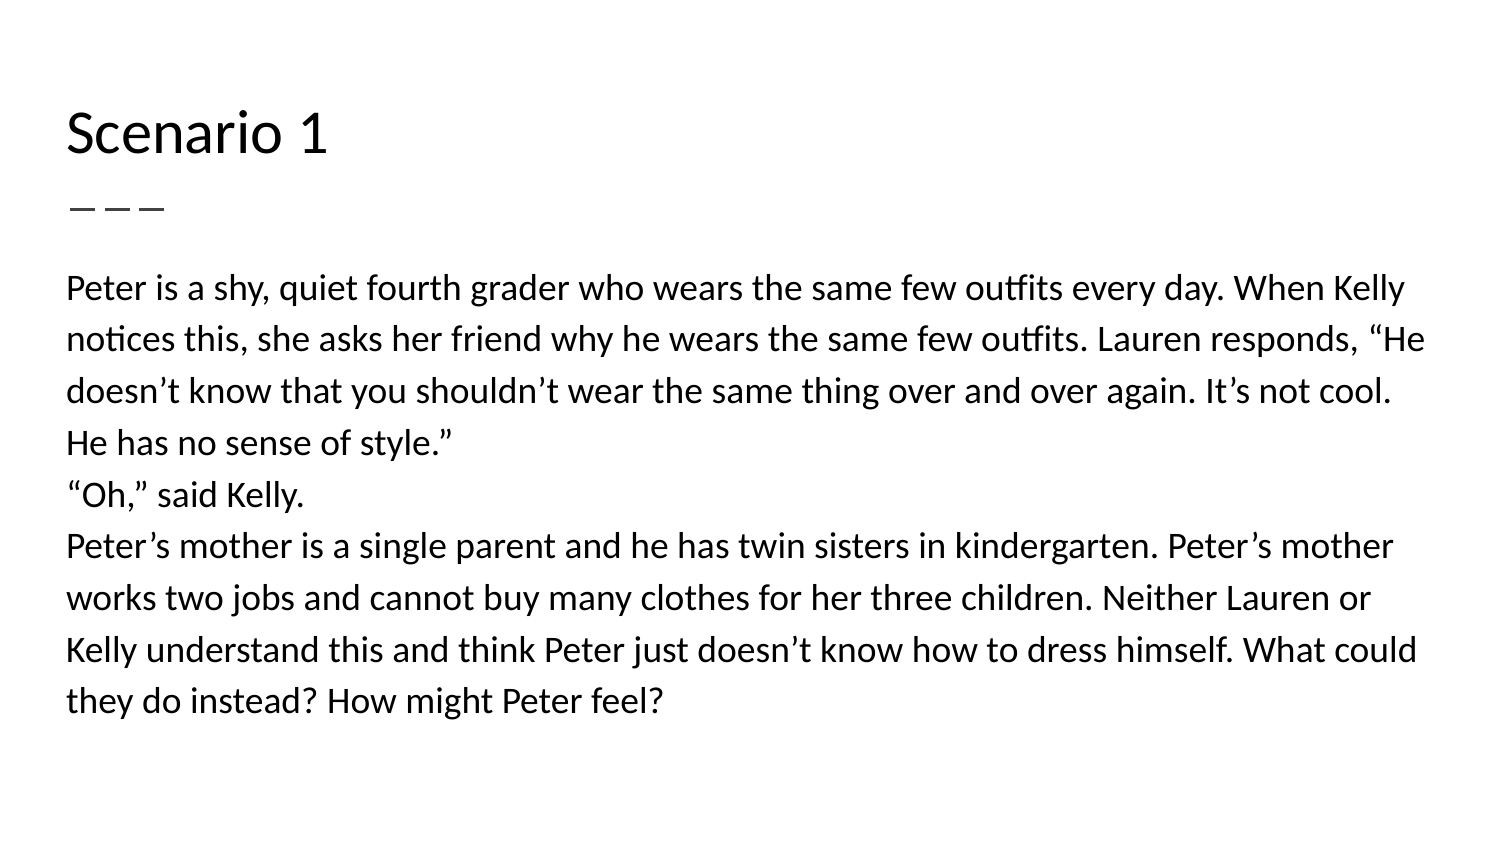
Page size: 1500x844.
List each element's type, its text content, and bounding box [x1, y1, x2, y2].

list Peter is a shy, quiet fourth grader who wears the same few outfits every day. When Kelly notices this, she asks her friend why he wears the same few outfits. Lauren responds, “He doesn’t know that you shouldn’t wear the same thing over and over again. It’s not cool. He has no sense of style.” “Oh,” said Kelly. Peter’s mother is a single parent and he has twin sisters in kindergarten. Peter’s mother works two jobs and cannot buy many clothes for her three children. Neither Lauren or Kelly understand this and think Peter just doesn’t know how to dress himself. What could they do instead? How might Peter feel? [51, 240, 1449, 750]
title Scenario 1 [51, 61, 1449, 182]
